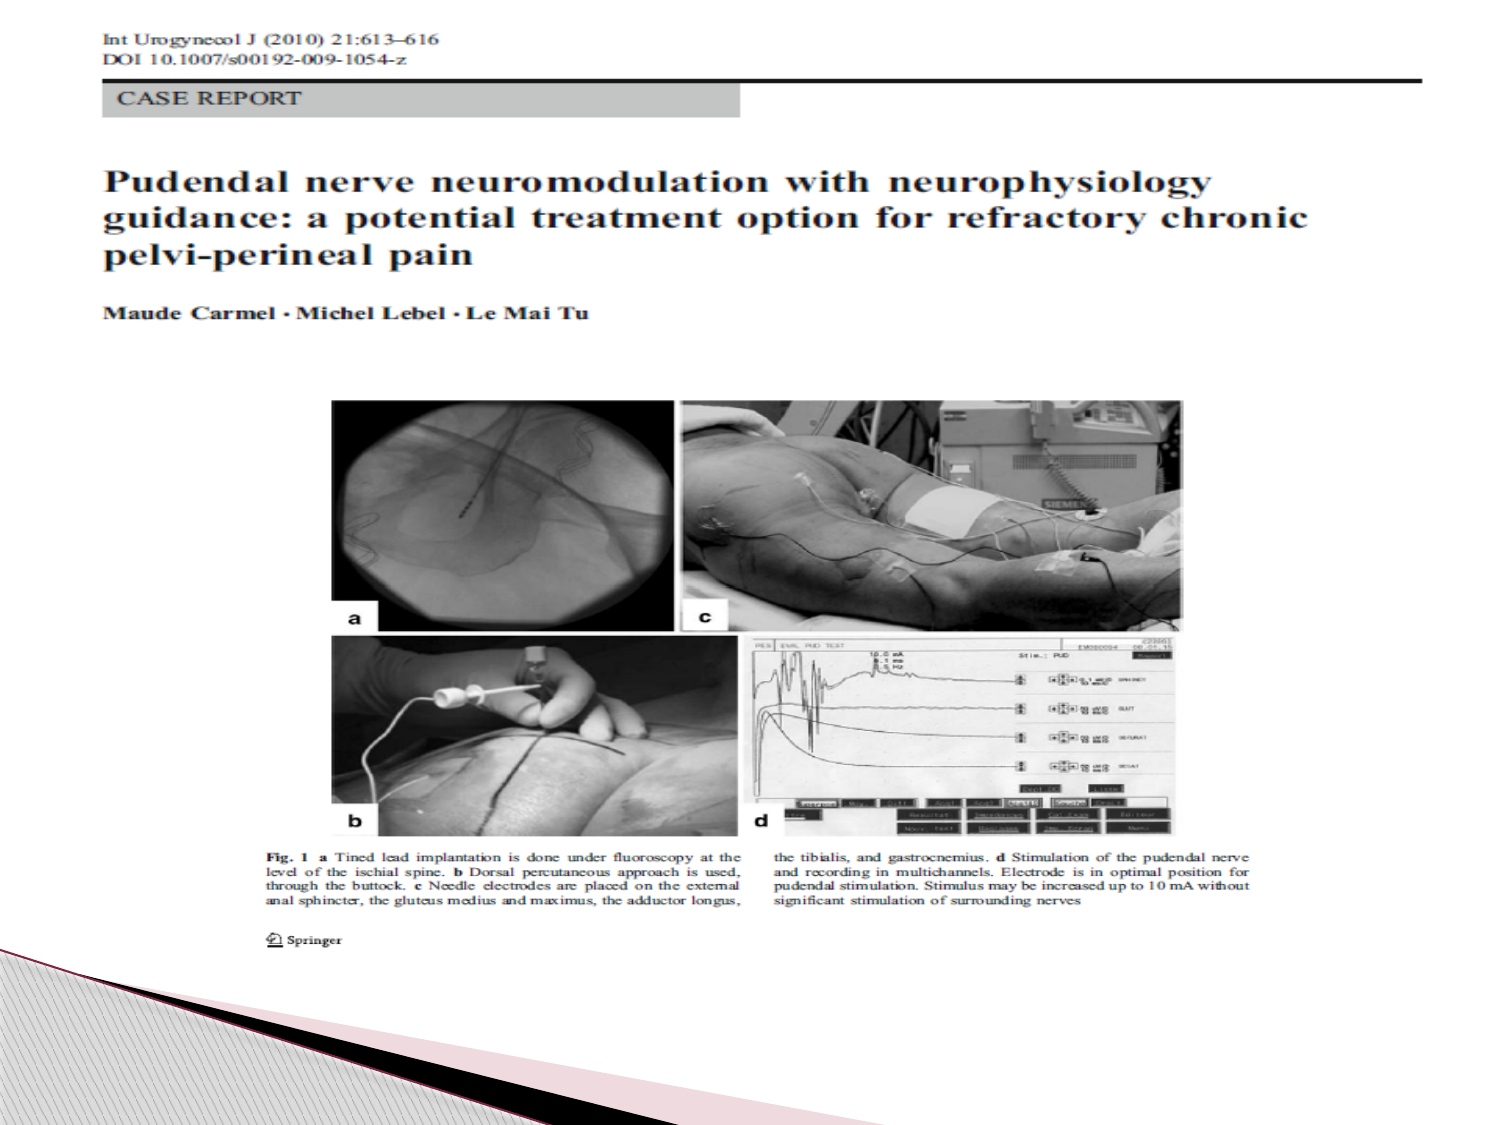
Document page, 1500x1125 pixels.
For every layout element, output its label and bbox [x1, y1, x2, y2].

picture [0, 0, 1471, 986]
